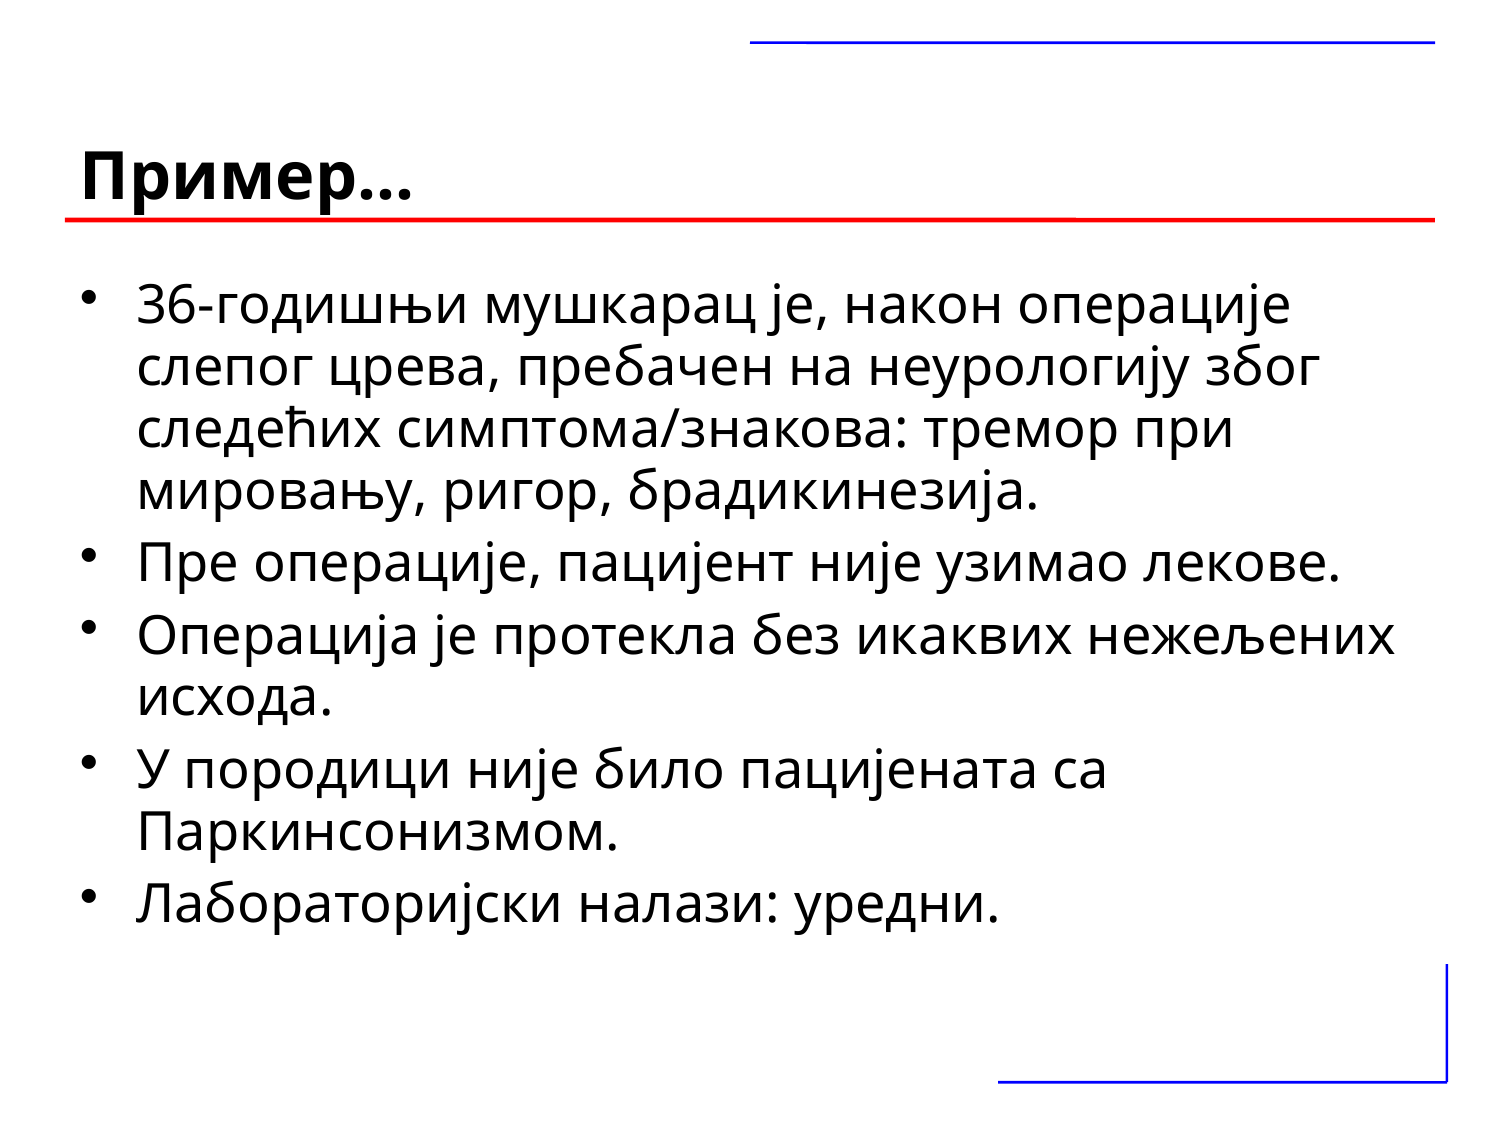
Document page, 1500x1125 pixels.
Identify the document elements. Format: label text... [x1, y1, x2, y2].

list 36-годишњи мушкарац је, након операције слепог црева, пребачен на неурологију због следећих симптома/знакова: тремор при мировању, ригор, брадикинезија. Пре операције, пацијент није узимао лекове. Операција је протекла без икаквих нежељених исхода. У породици није било пацијената са Паркинсонизмом. Лабораторијски налази: уредни. [64, 266, 1448, 1071]
title Пример... [64, 75, 1414, 221]
